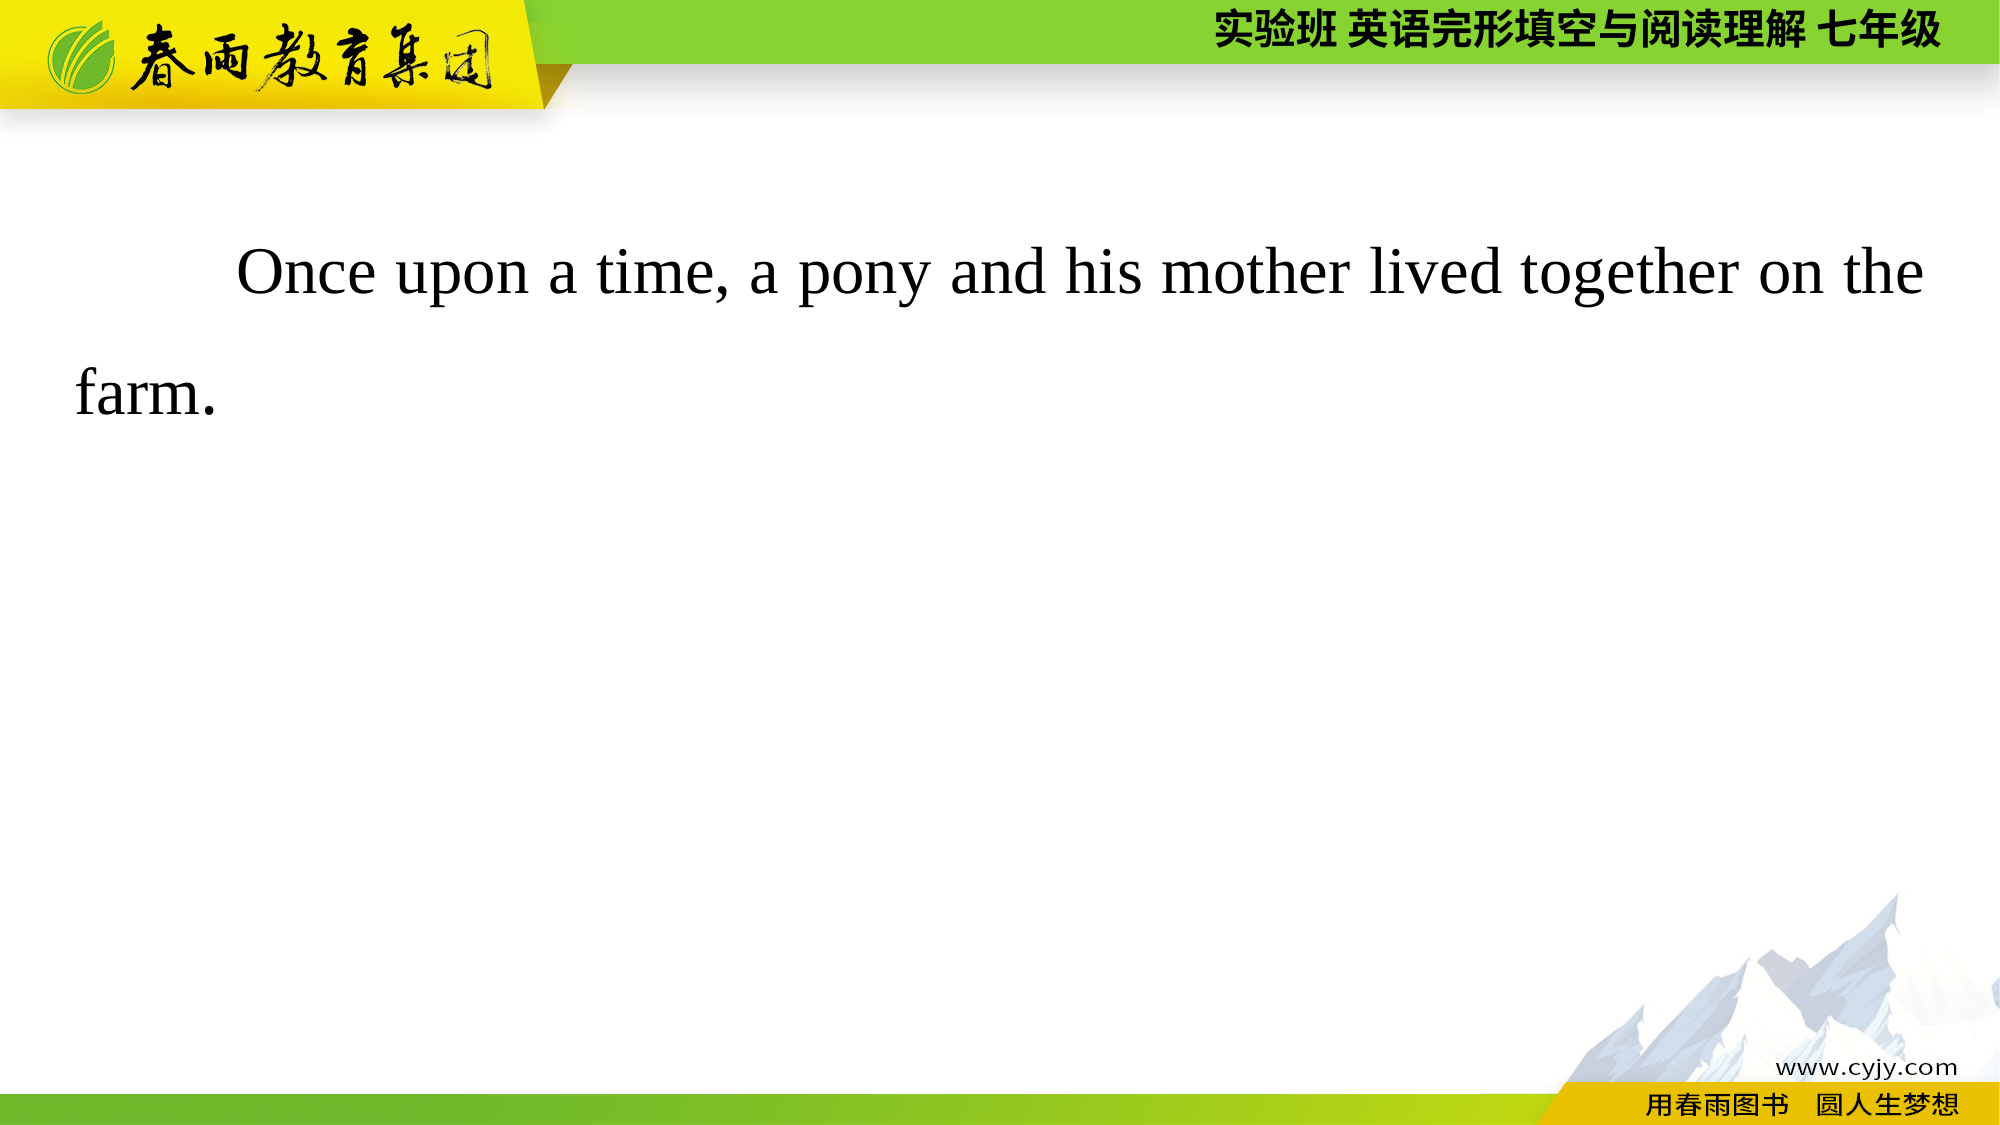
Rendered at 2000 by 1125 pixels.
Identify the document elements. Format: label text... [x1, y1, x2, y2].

picture [0, 0, 2000, 1125]
text_box Once upon a time, a pony and his mother lived together on the farm. [59, 172, 1944, 435]
